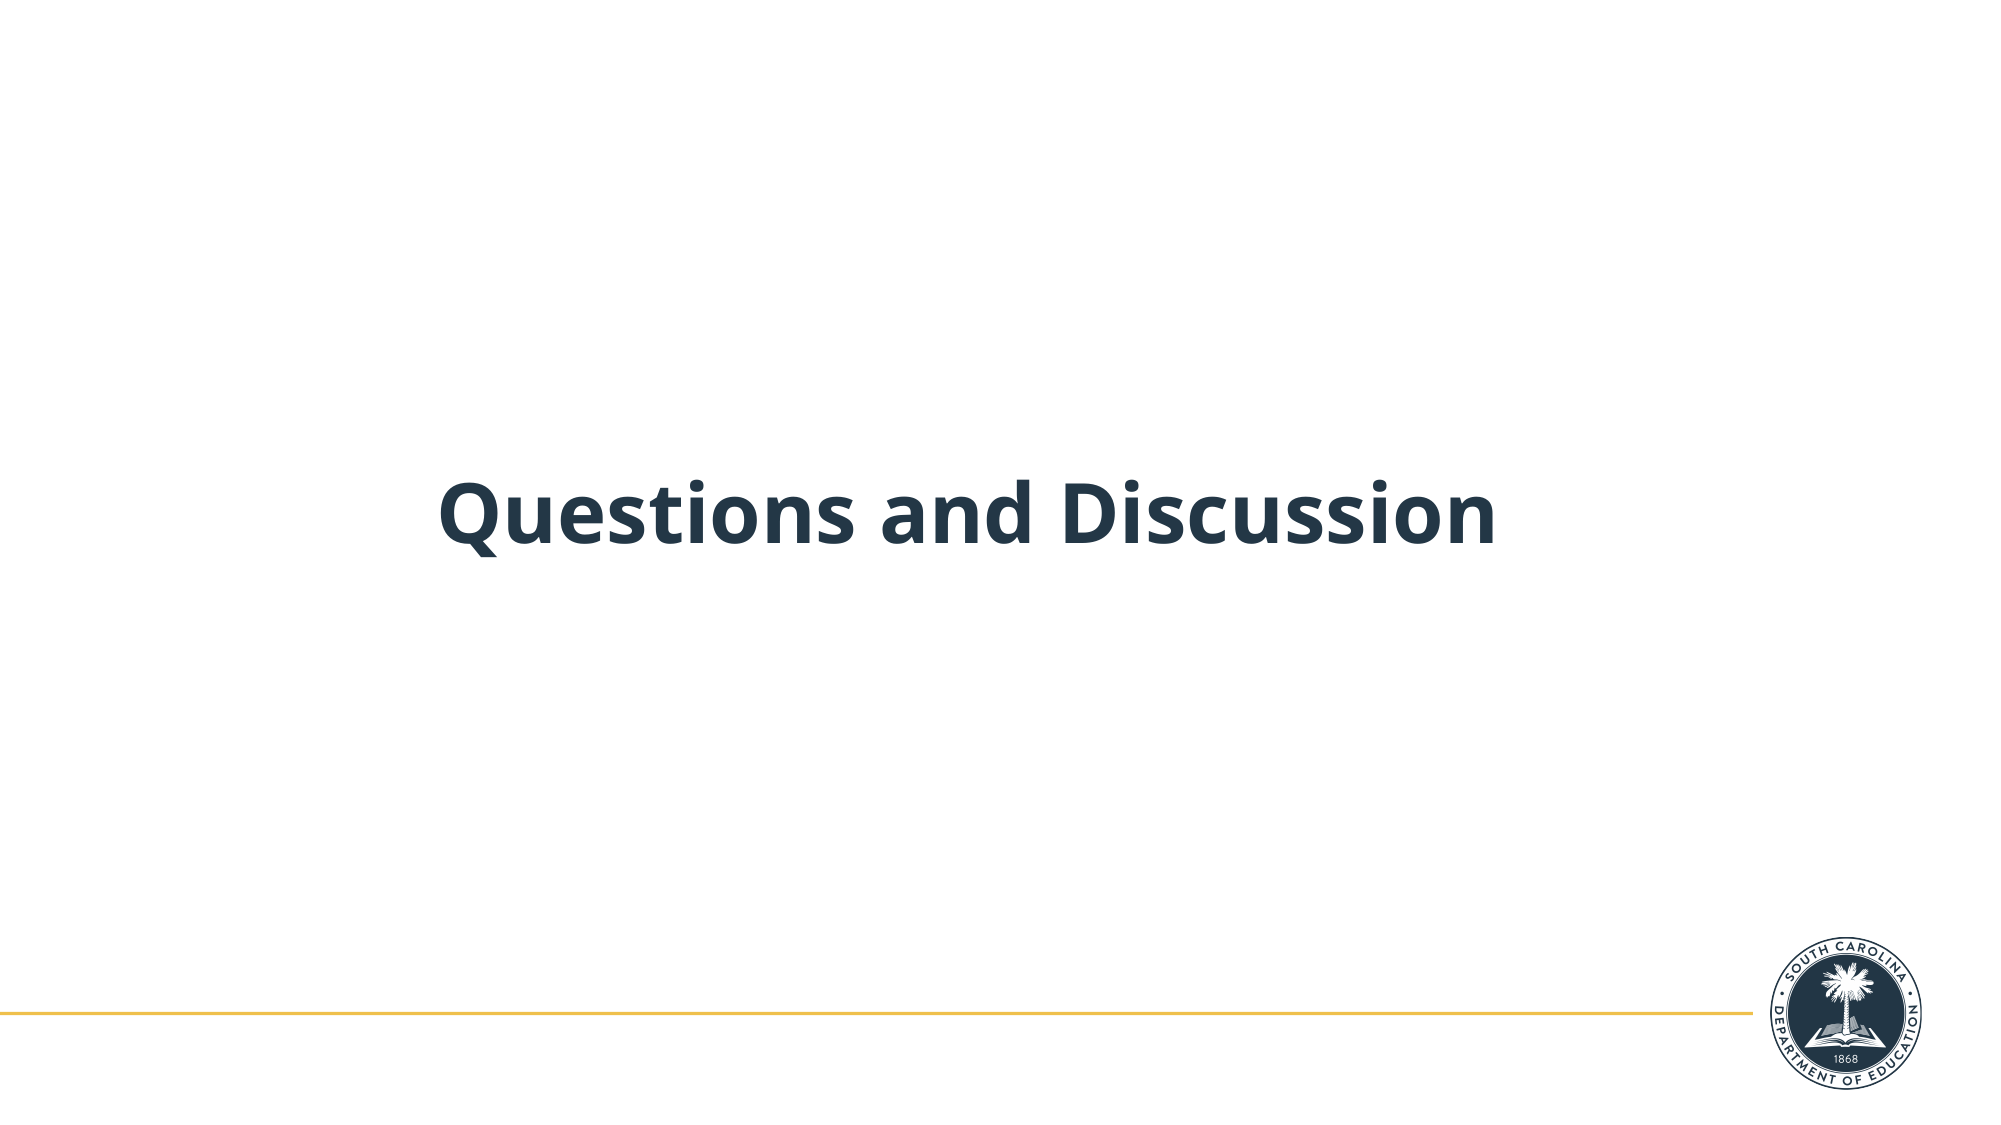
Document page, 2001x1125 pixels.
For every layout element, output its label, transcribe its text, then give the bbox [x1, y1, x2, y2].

title Questions and Discussion [183, 490, 1753, 679]
text_box [1770, 937, 1922, 1090]
